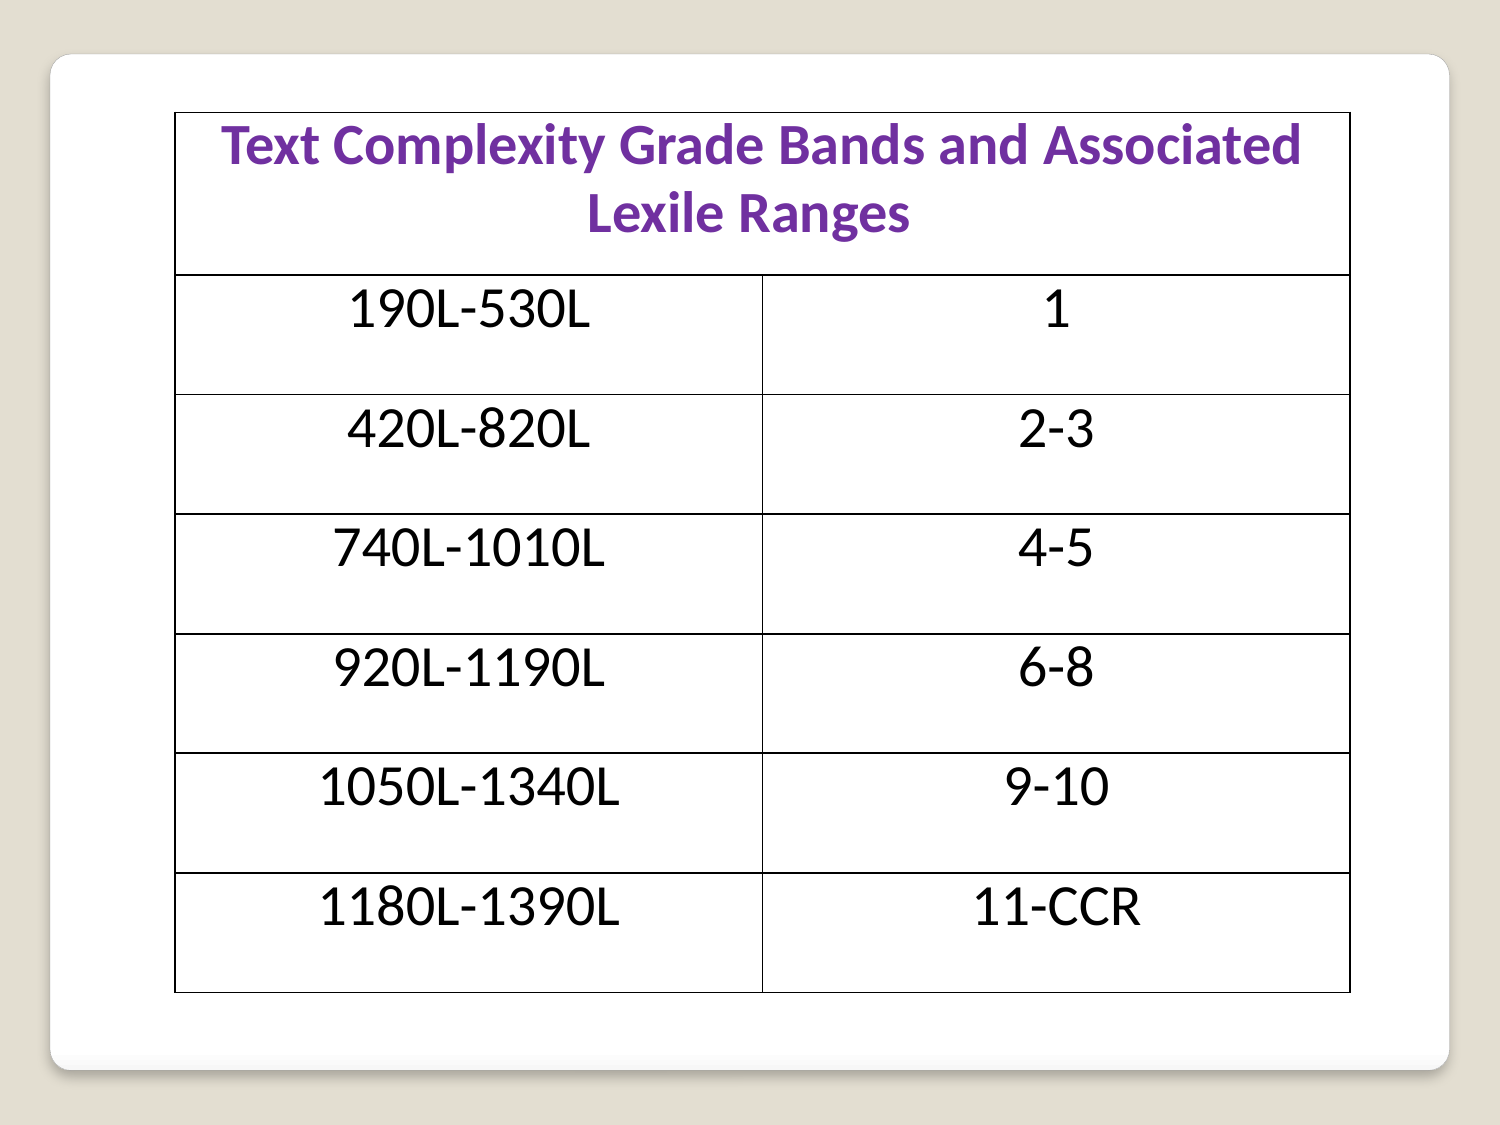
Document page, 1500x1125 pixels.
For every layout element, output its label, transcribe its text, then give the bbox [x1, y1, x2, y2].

table_cell 190L-530L [176, 276, 762, 394]
table_cell 420L-820L [176, 395, 762, 513]
table_cell 1050L-1340L [176, 754, 762, 872]
table_cell 4-5 [763, 515, 1349, 633]
table_cell 920L-1190L [176, 635, 762, 752]
table_cell 1180L-1390L [176, 874, 762, 992]
table_cell 1 [763, 276, 1349, 394]
table_cell 11-CCR [763, 874, 1349, 992]
table_header Text Complexity Grade Bands and Associated Lexile Ranges [176, 113, 1349, 274]
table_cell 9-10 [763, 754, 1349, 872]
table_cell 740L-1010L [176, 515, 762, 633]
table_cell 2-3 [763, 395, 1349, 513]
table_cell 6-8 [763, 635, 1349, 752]
